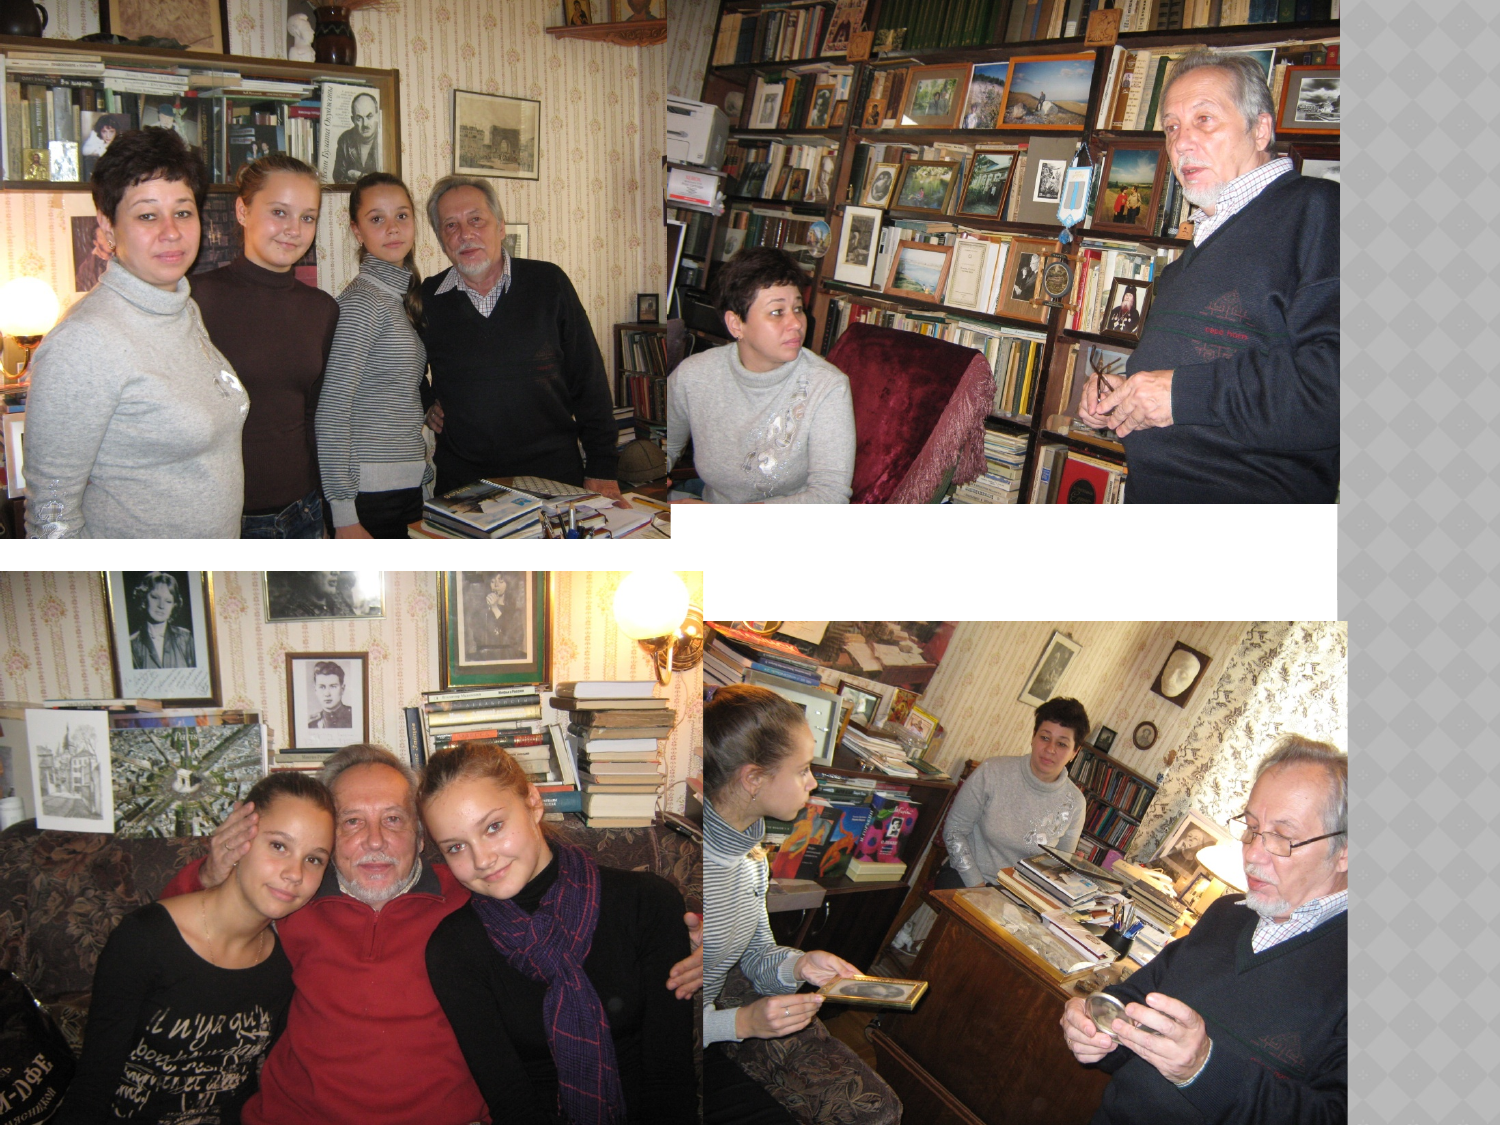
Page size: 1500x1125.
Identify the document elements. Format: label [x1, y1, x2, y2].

list [0, 0, 672, 540]
picture [0, 570, 704, 1125]
picture [667, 0, 1341, 505]
picture [707, 620, 1348, 1125]
